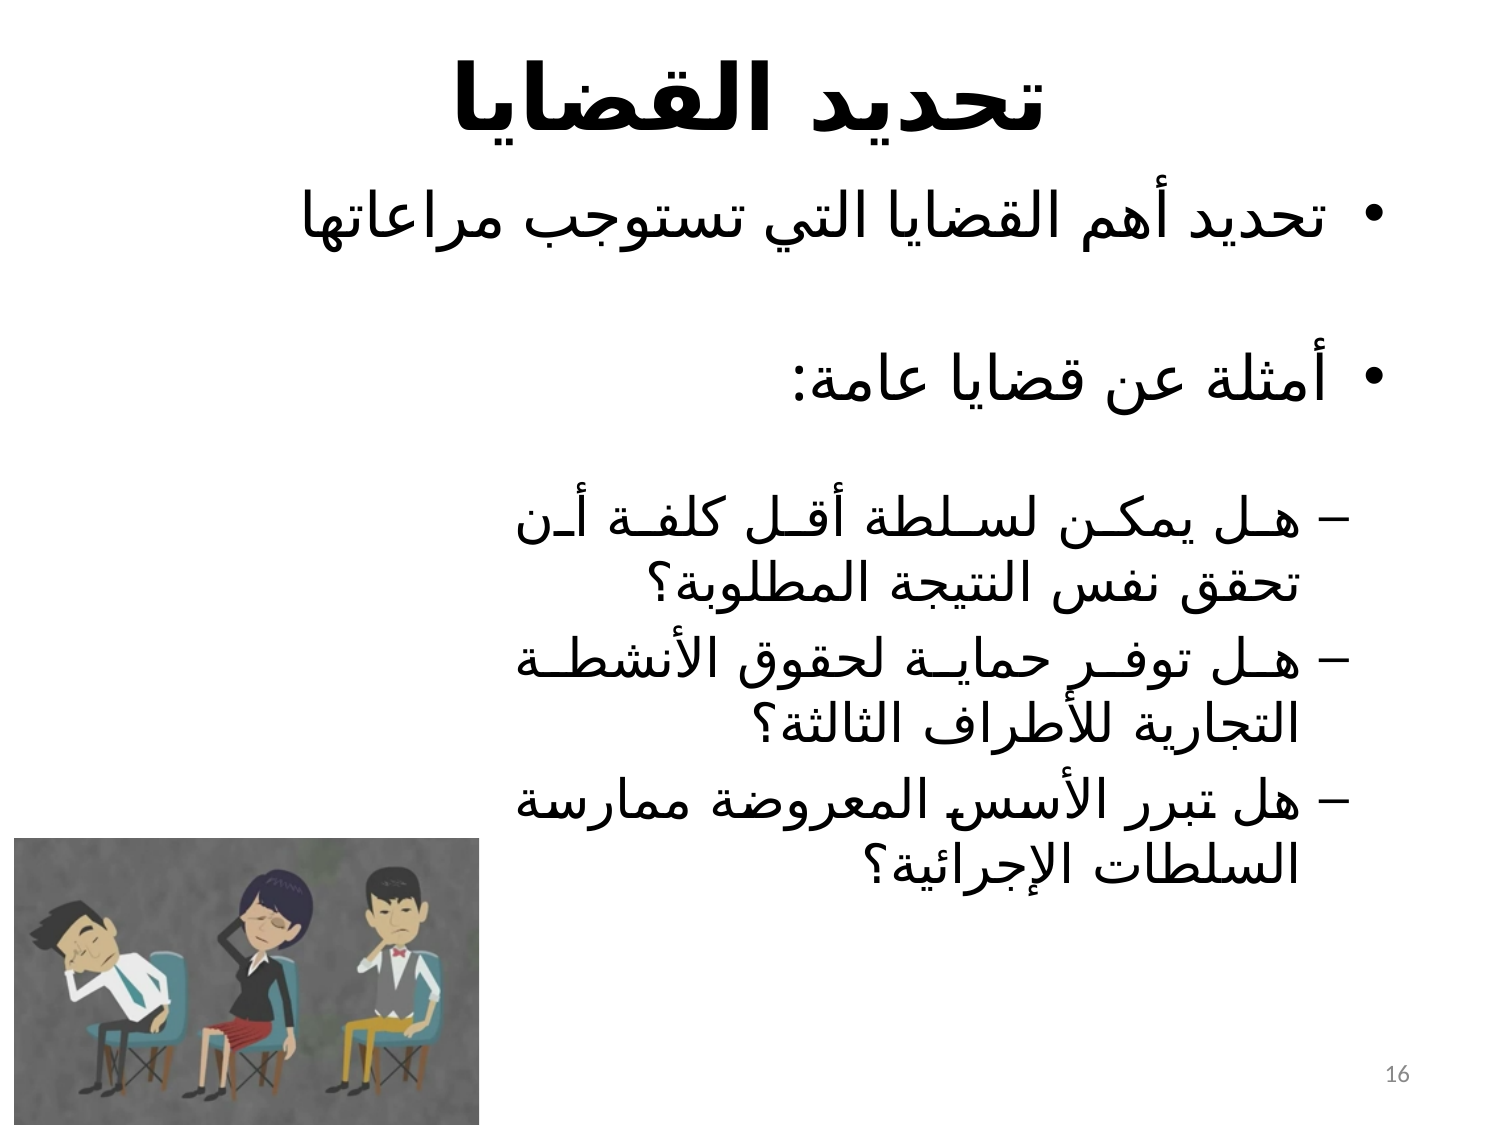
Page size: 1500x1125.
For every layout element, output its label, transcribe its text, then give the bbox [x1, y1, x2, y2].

picture [13, 838, 480, 1125]
text_box تحديد أهم القضايا التي تستوجب مراعاتها أمثلة عن قضايا عامة: [63, 167, 1400, 1043]
text_box هل يمكن لسلطة أقل كلفة أن تحقق نفس النتيجة المطلوبة؟ هل توفر حماية لحقوق الأنشطة التجارية للأطراف الثالثة؟ هل تبرر الأسس المعروضة ممارسة السلطات الإجرائية؟ [499, 475, 1439, 1125]
title تحديد القضايا [75, 0, 1425, 188]
slide_number 16 [1074, 1042, 1425, 1103]
